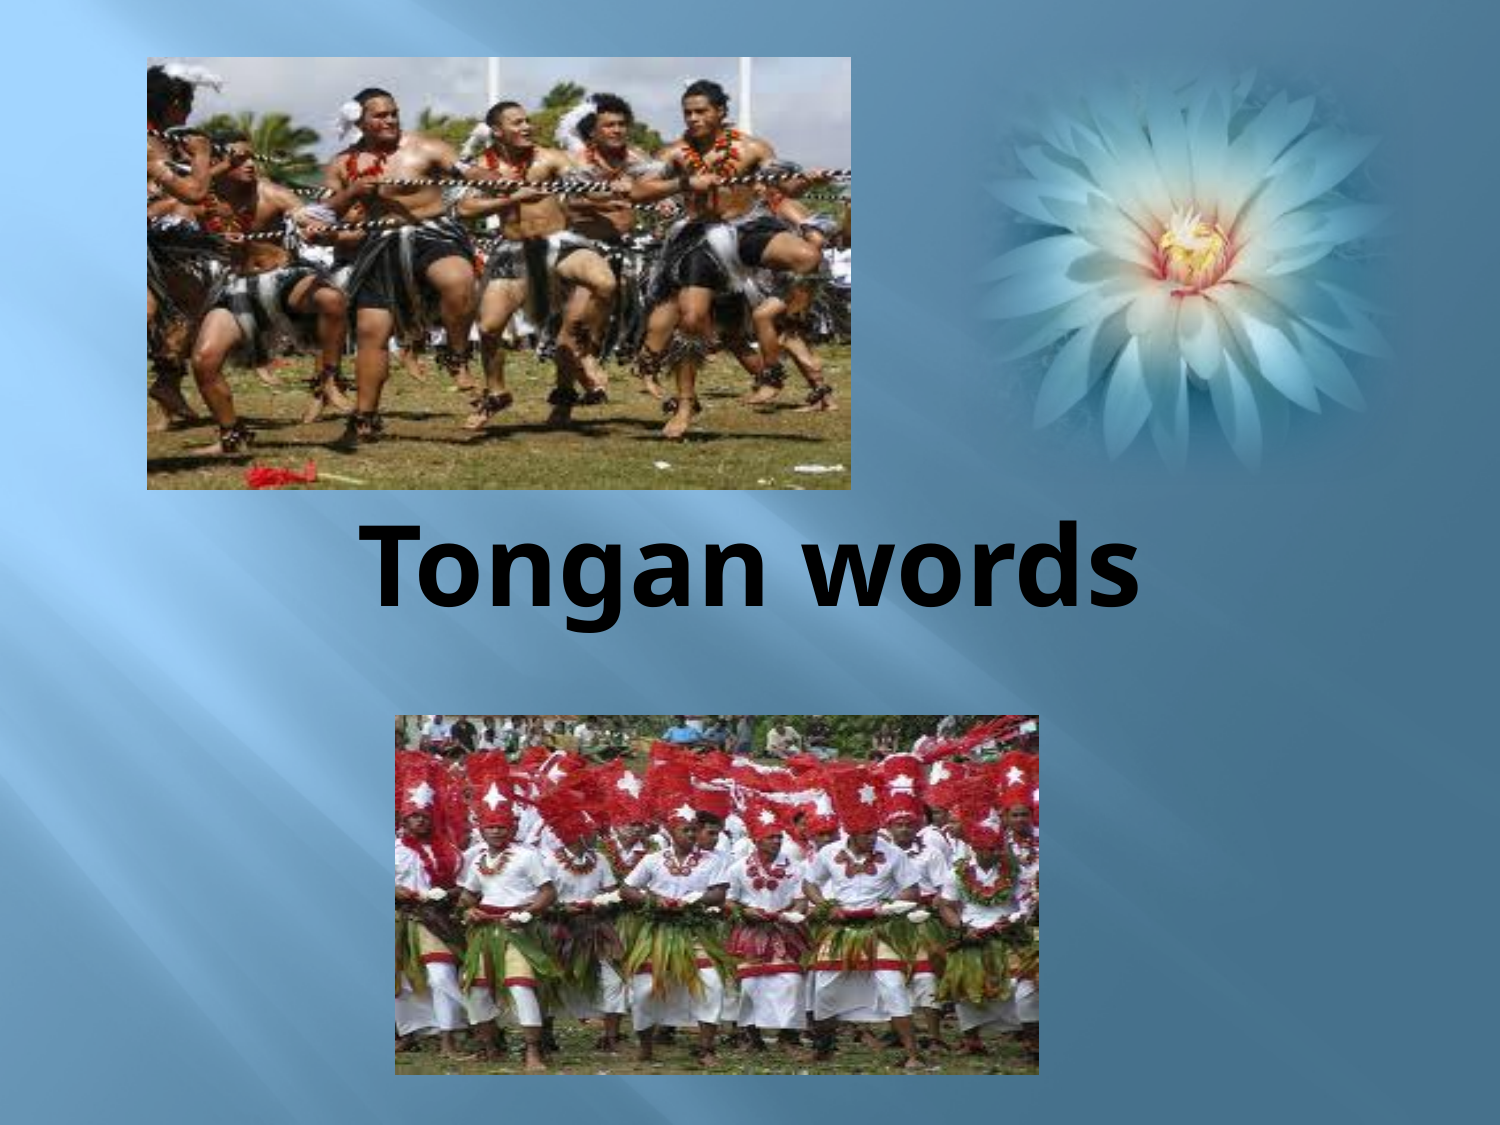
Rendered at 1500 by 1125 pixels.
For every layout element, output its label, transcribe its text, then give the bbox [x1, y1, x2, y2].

picture [395, 715, 1039, 1076]
picture [147, 56, 851, 490]
text_box Tongan words [342, 486, 1158, 637]
picture [956, 34, 1418, 490]
